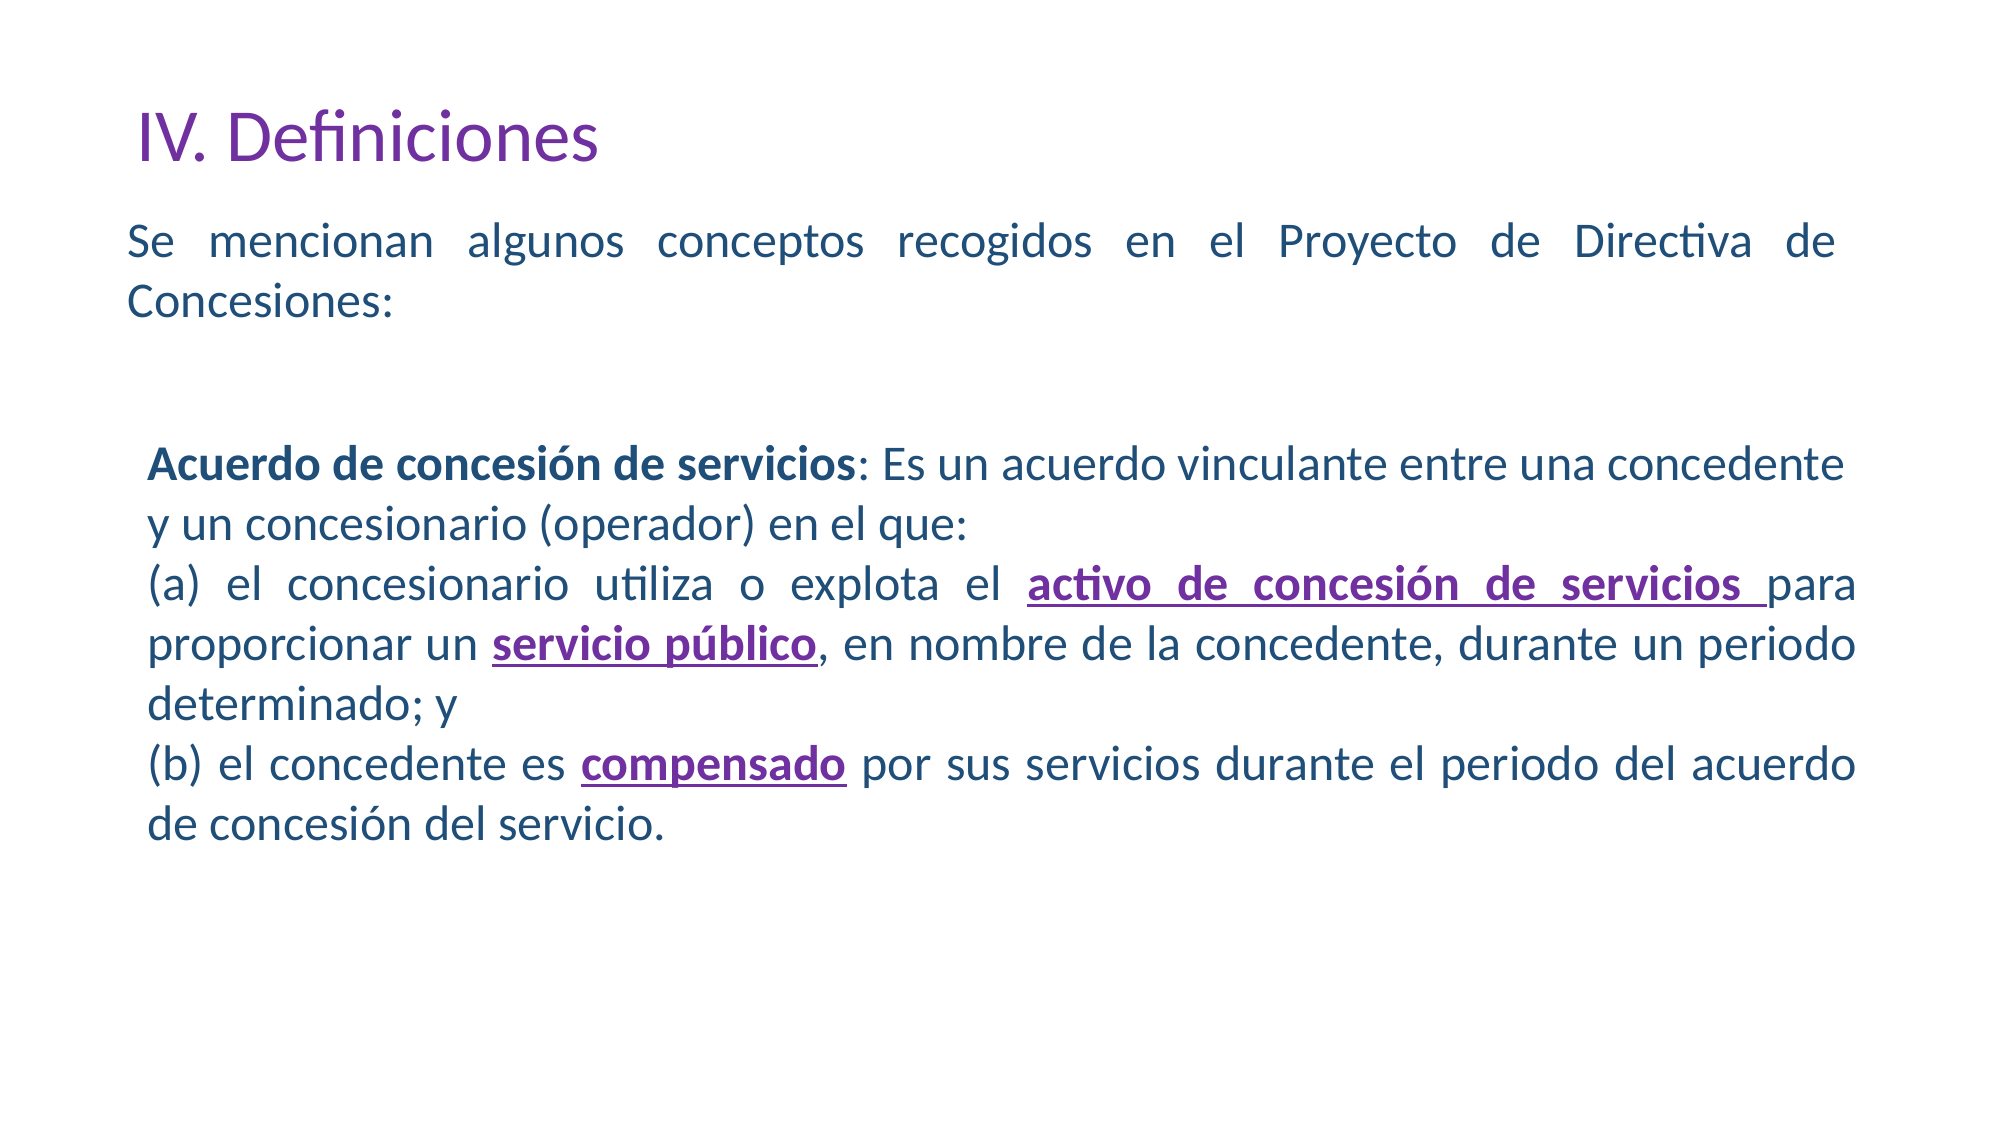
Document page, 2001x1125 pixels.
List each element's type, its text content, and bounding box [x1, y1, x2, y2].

text_box Se mencionan algunos conceptos recogidos en el Proyecto de Directiva de Concesiones: [113, 199, 1853, 335]
text_box Acuerdo de concesión de servicios: Es un acuerdo vinculante entre una concedente y un concesionario (operador) en el que: (a) el concesionario utiliza o explota el activo de concesión de servicios para proporcionar un servicio público, en nombre de la concedente, durante un periodo determinado; y (b) el concedente es compensado por sus servicios durante el periodo del acuerdo de concesión del servicio. [132, 422, 1873, 858]
text_box IV. Definiciones [121, 79, 616, 185]
